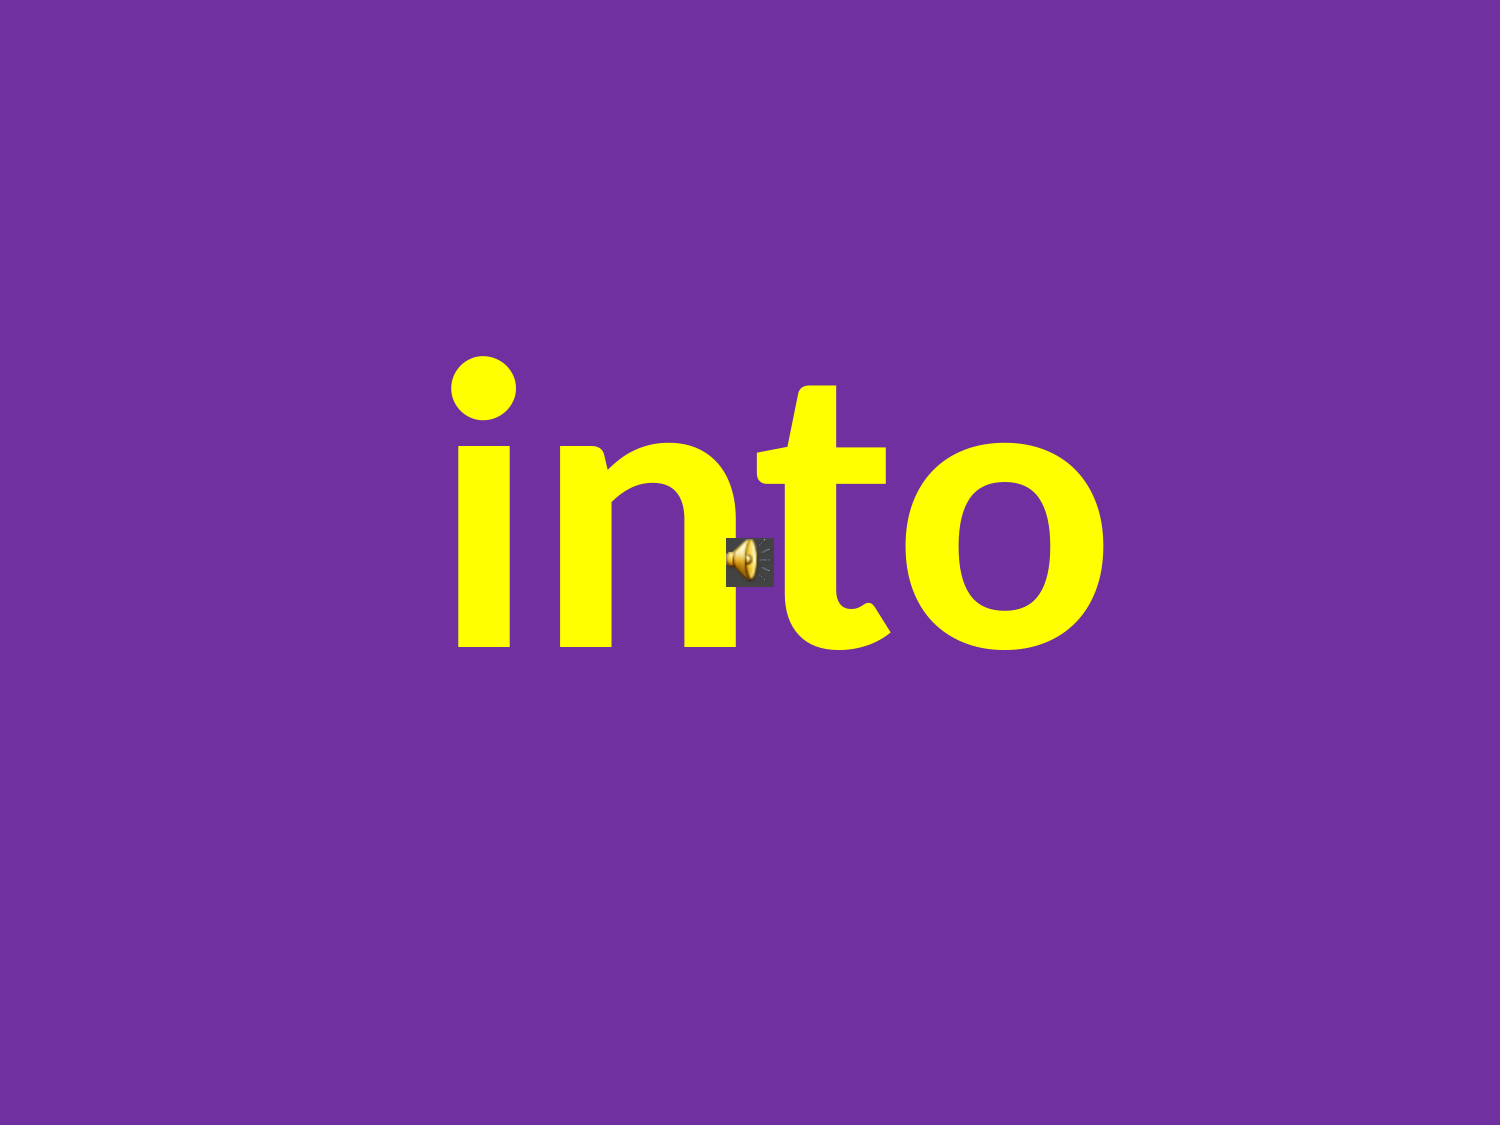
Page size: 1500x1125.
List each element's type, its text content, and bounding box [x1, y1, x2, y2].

text_box into [99, 224, 1450, 738]
picture [724, 537, 776, 588]
